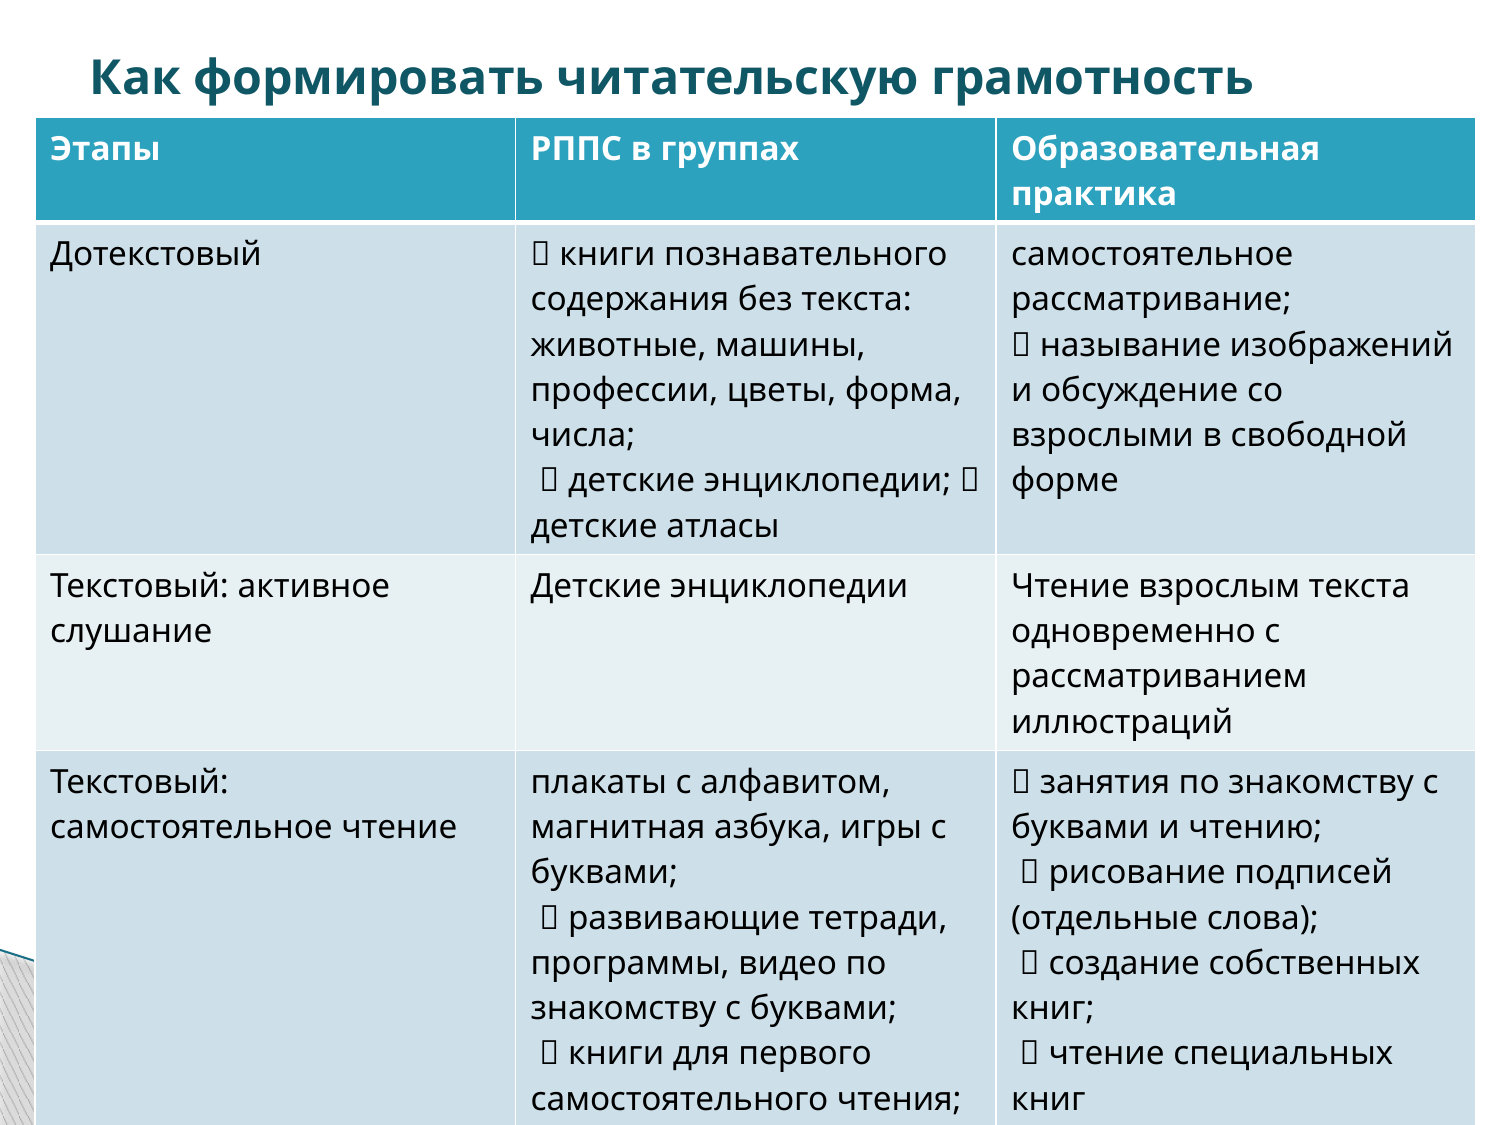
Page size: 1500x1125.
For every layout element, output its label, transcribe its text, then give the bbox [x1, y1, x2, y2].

table_cell  занятия по знакомству с буквами и чтению;  рисование подписей (отдельные слова);  создание собственных книг;  чтение специальных книг [997, 751, 1475, 1125]
table_cell Детские энциклопедии [516, 555, 995, 750]
table_cell Текстовый: активное слушание [36, 555, 515, 750]
table_cell Текстовый: самостоятельное чтение [36, 751, 515, 1125]
table_header РППС в группах [516, 118, 995, 220]
table_cell Чтение взрослым текста одновременно с рассматриванием иллюстраций [997, 555, 1475, 750]
table_header Этапы [36, 118, 515, 220]
table_header Образовательная практика [997, 118, 1475, 220]
title Как формировать читательскую грамотность [75, 35, 1425, 118]
table_cell самостоятельное рассматривание;  называние изображений и обсуждение со взрослыми в свободной форме [997, 225, 1475, 554]
table_cell плакаты с алфавитом, магнитная азбука, игры с буквами;  развивающие тетради, программы, видео по знакомству с буквами;  книги для первого самостоятельного чтения;  задания с частичным изображением слов в тексте – рисунками [516, 751, 995, 1125]
table_cell  книги познавательного содержания без текста: животные, машины, профессии, цветы, форма, числа;  детские энциклопедии;  детские атласы [516, 225, 995, 554]
table_cell Дотекстовый [36, 225, 515, 554]
